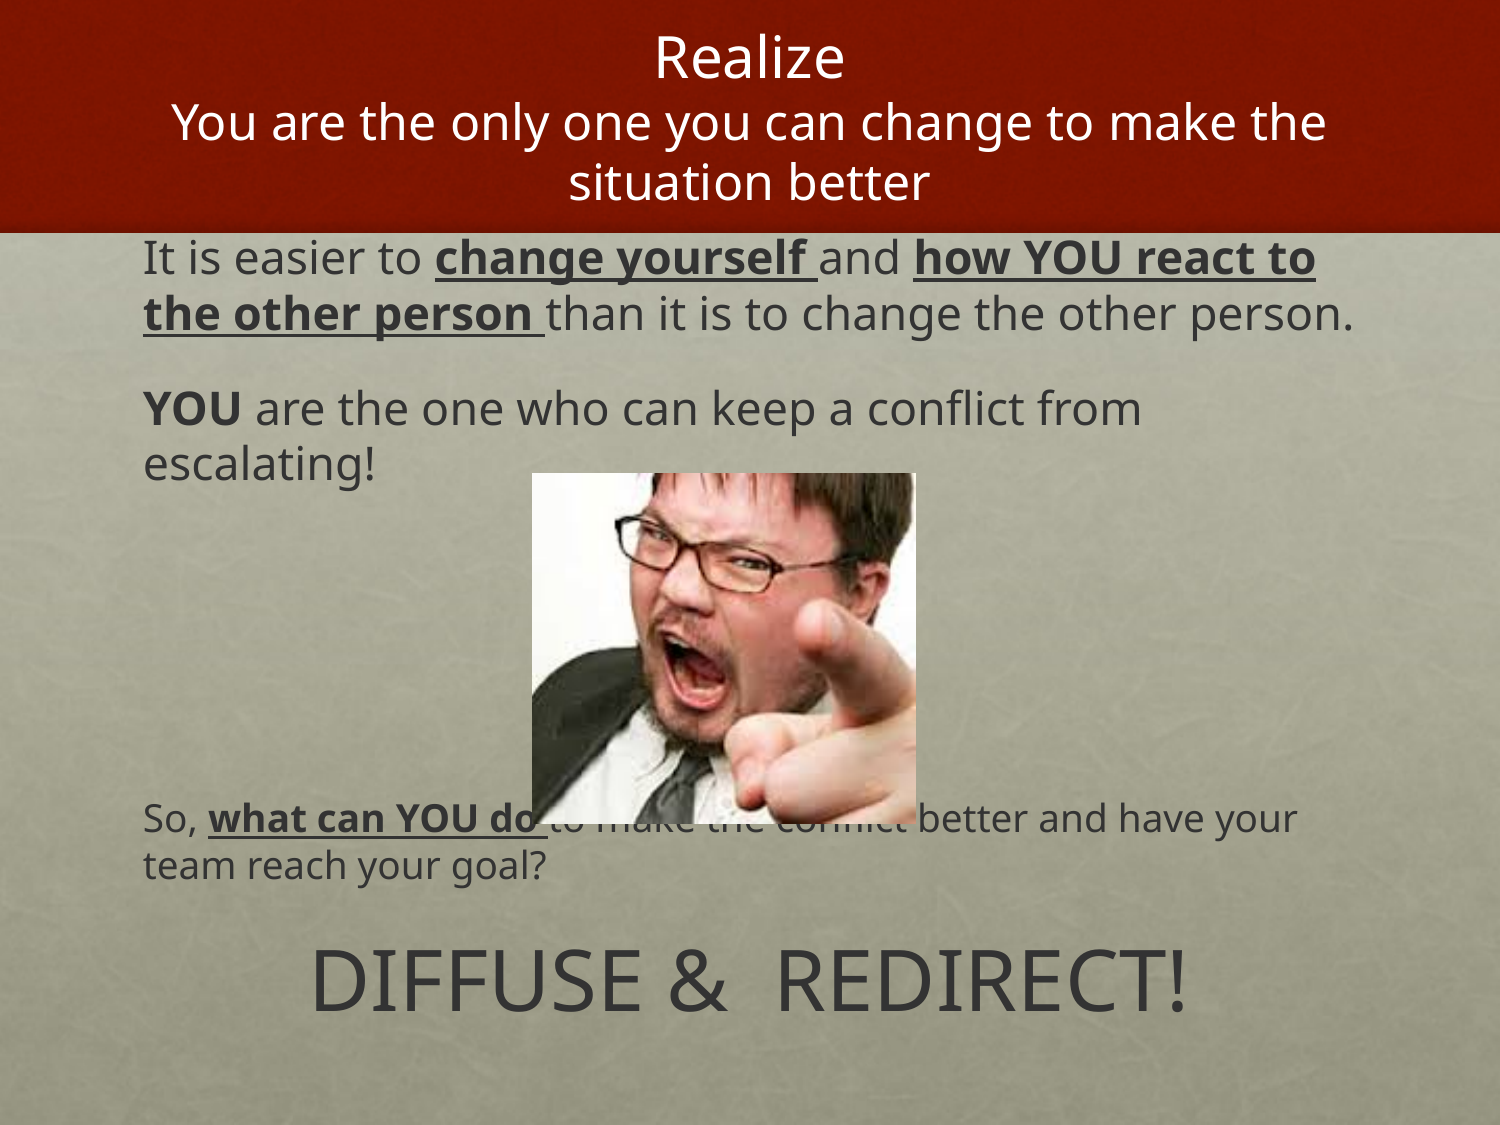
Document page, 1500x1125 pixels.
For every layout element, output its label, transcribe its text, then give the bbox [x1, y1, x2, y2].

title Realize You are the only one you can change to make the situation better [127, 10, 1372, 220]
picture [0, 214, 1500, 1125]
list It is easier to change yourself and how YOU react to the other person than it is to change the other person. YOU are the one who can keep a conflict from escalating! So, what can YOU do to make the conflict better and have your team reach your goal? DIFFUSE & REDIRECT! [127, 220, 1372, 1100]
picture [531, 472, 916, 824]
